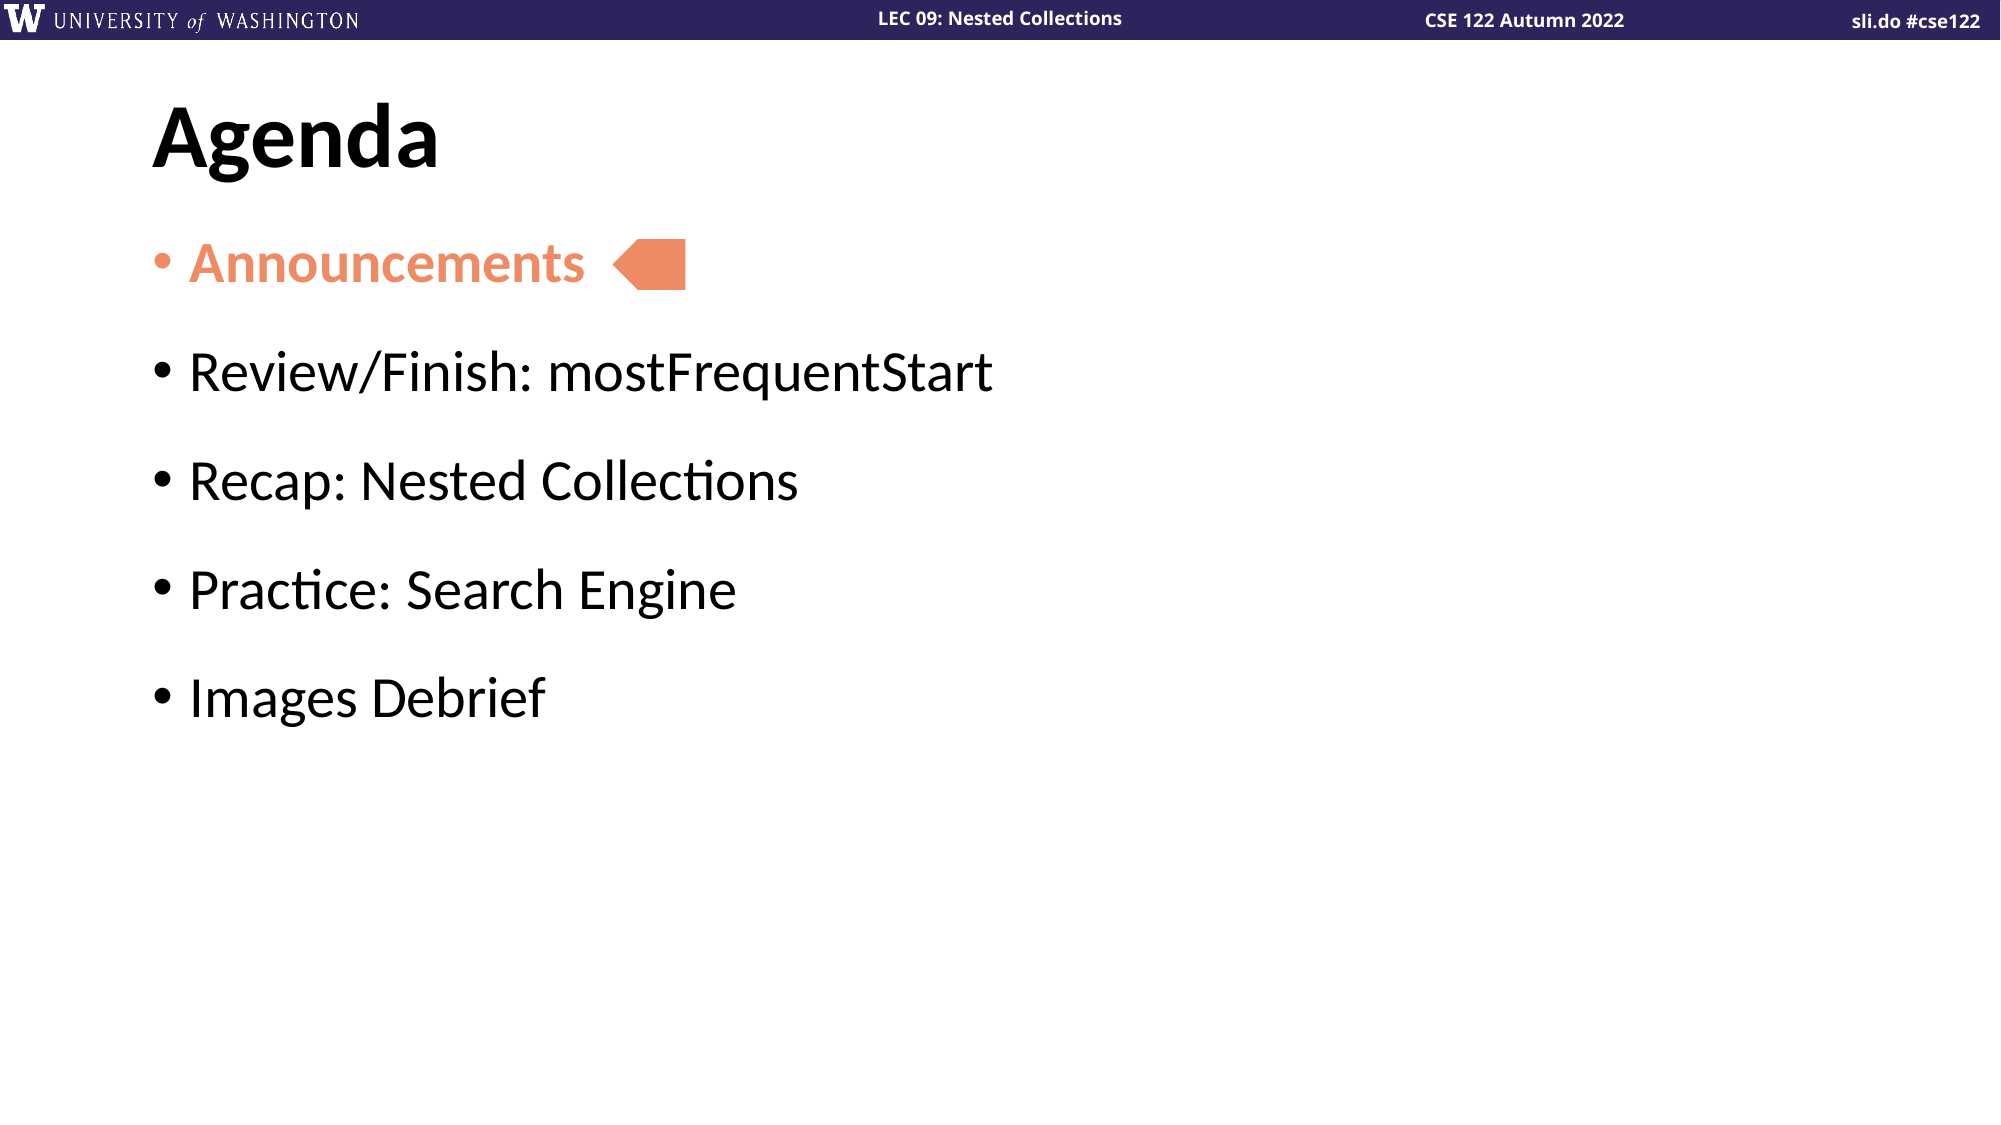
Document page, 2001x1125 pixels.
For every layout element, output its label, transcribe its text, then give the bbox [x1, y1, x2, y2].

title Agenda [137, 74, 1863, 200]
picture [4, 4, 358, 33]
list Announcements Review/Finish: mostFrequentStart Recap: Nested Collections Practice: Search Engine Images Debrief [137, 224, 1863, 1014]
text_box [610, 238, 687, 291]
